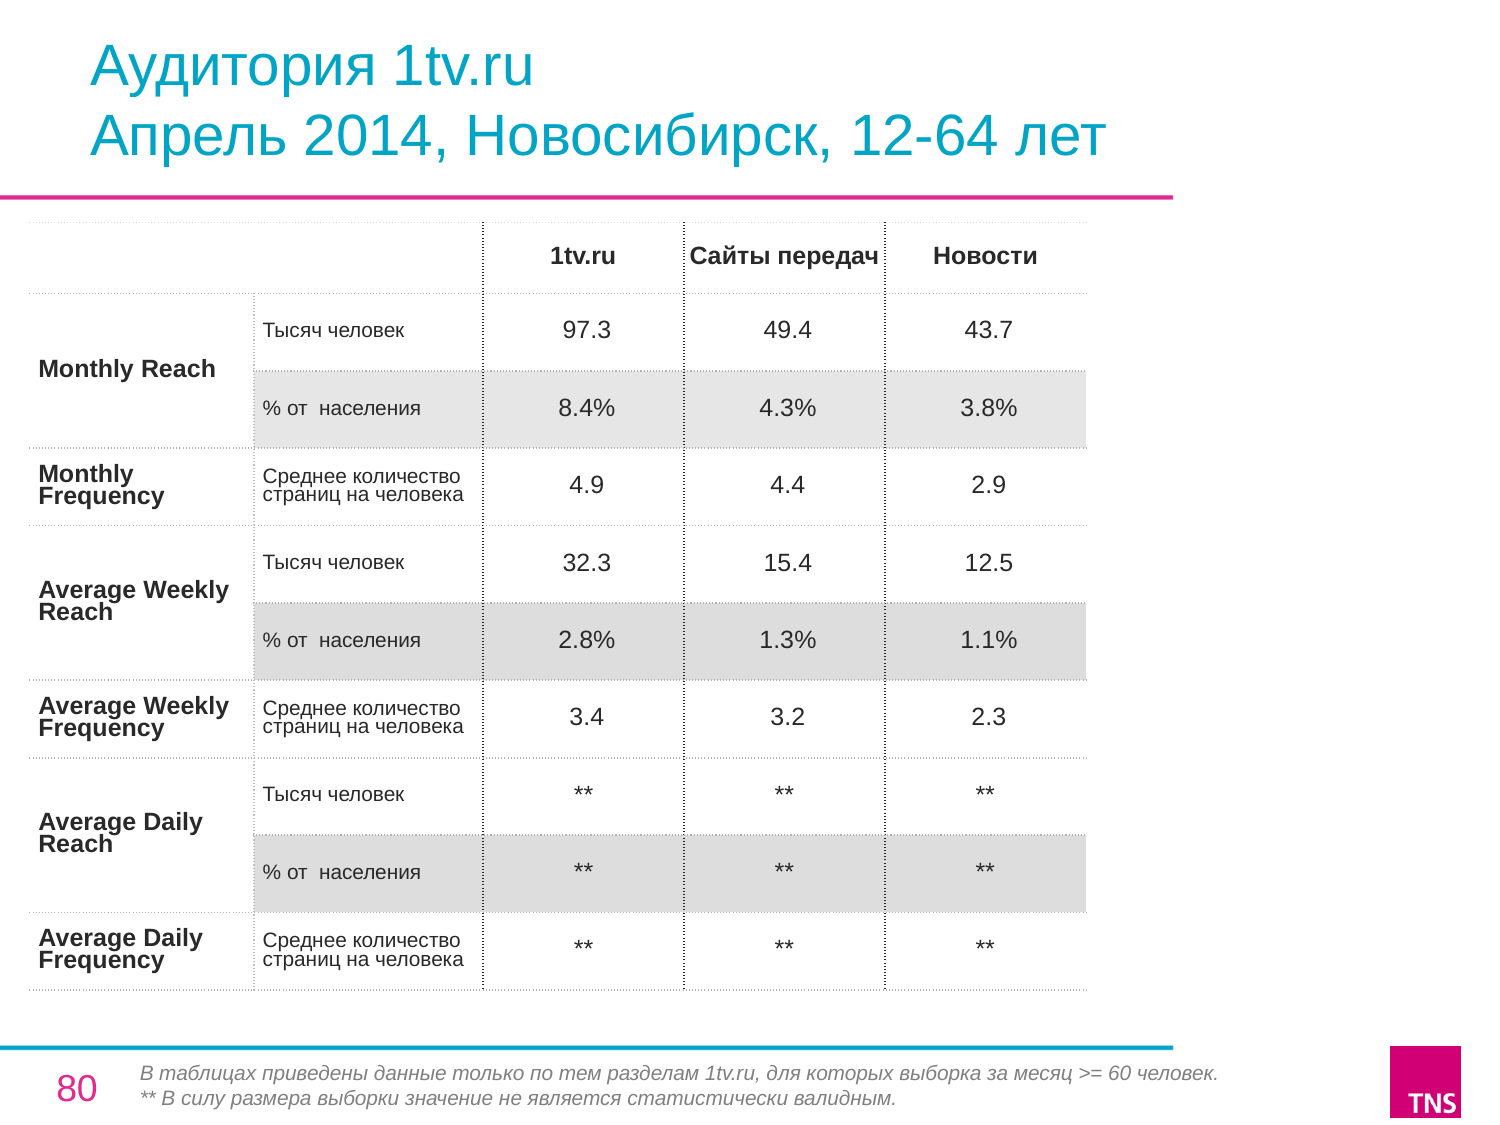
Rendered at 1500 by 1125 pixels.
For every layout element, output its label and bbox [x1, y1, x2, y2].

title [74, 8, 1476, 187]
text_box [124, 1052, 1463, 1117]
picture [0, 0, 1500, 1125]
slide_number [40, 1055, 392, 1125]
table_cell [29, 294, 1086, 990]
table_header [29, 223, 1086, 294]
